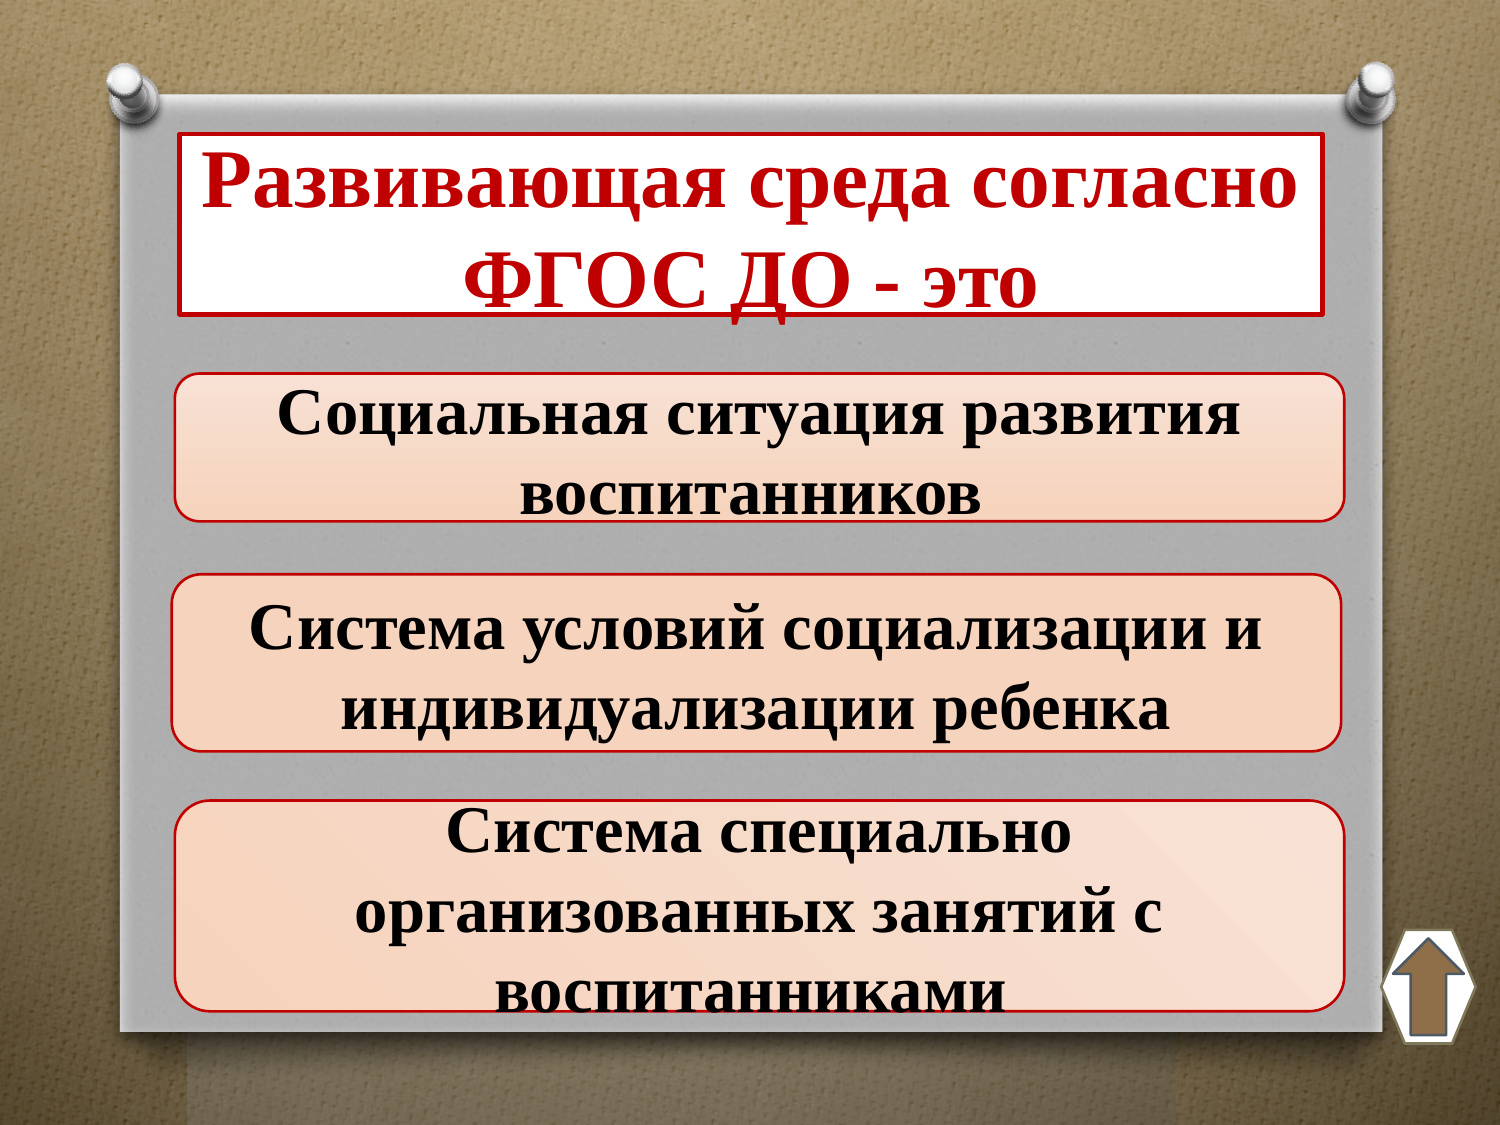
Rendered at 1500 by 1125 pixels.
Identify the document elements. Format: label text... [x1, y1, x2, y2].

text_box [1379, 928, 1477, 1045]
title Развивающая среда согласно ФГОС ДО - это [178, 133, 1323, 316]
text_box Система условий социализации и индивидуализации ребенка [170, 572, 1343, 753]
text_box Система специально организованных занятий с воспитанниками [173, 799, 1346, 1013]
text_box [1391, 937, 1466, 1037]
picture [75, 29, 198, 153]
text_box Социальная ситуация развития воспитанников [173, 372, 1346, 523]
picture [1317, 35, 1439, 156]
